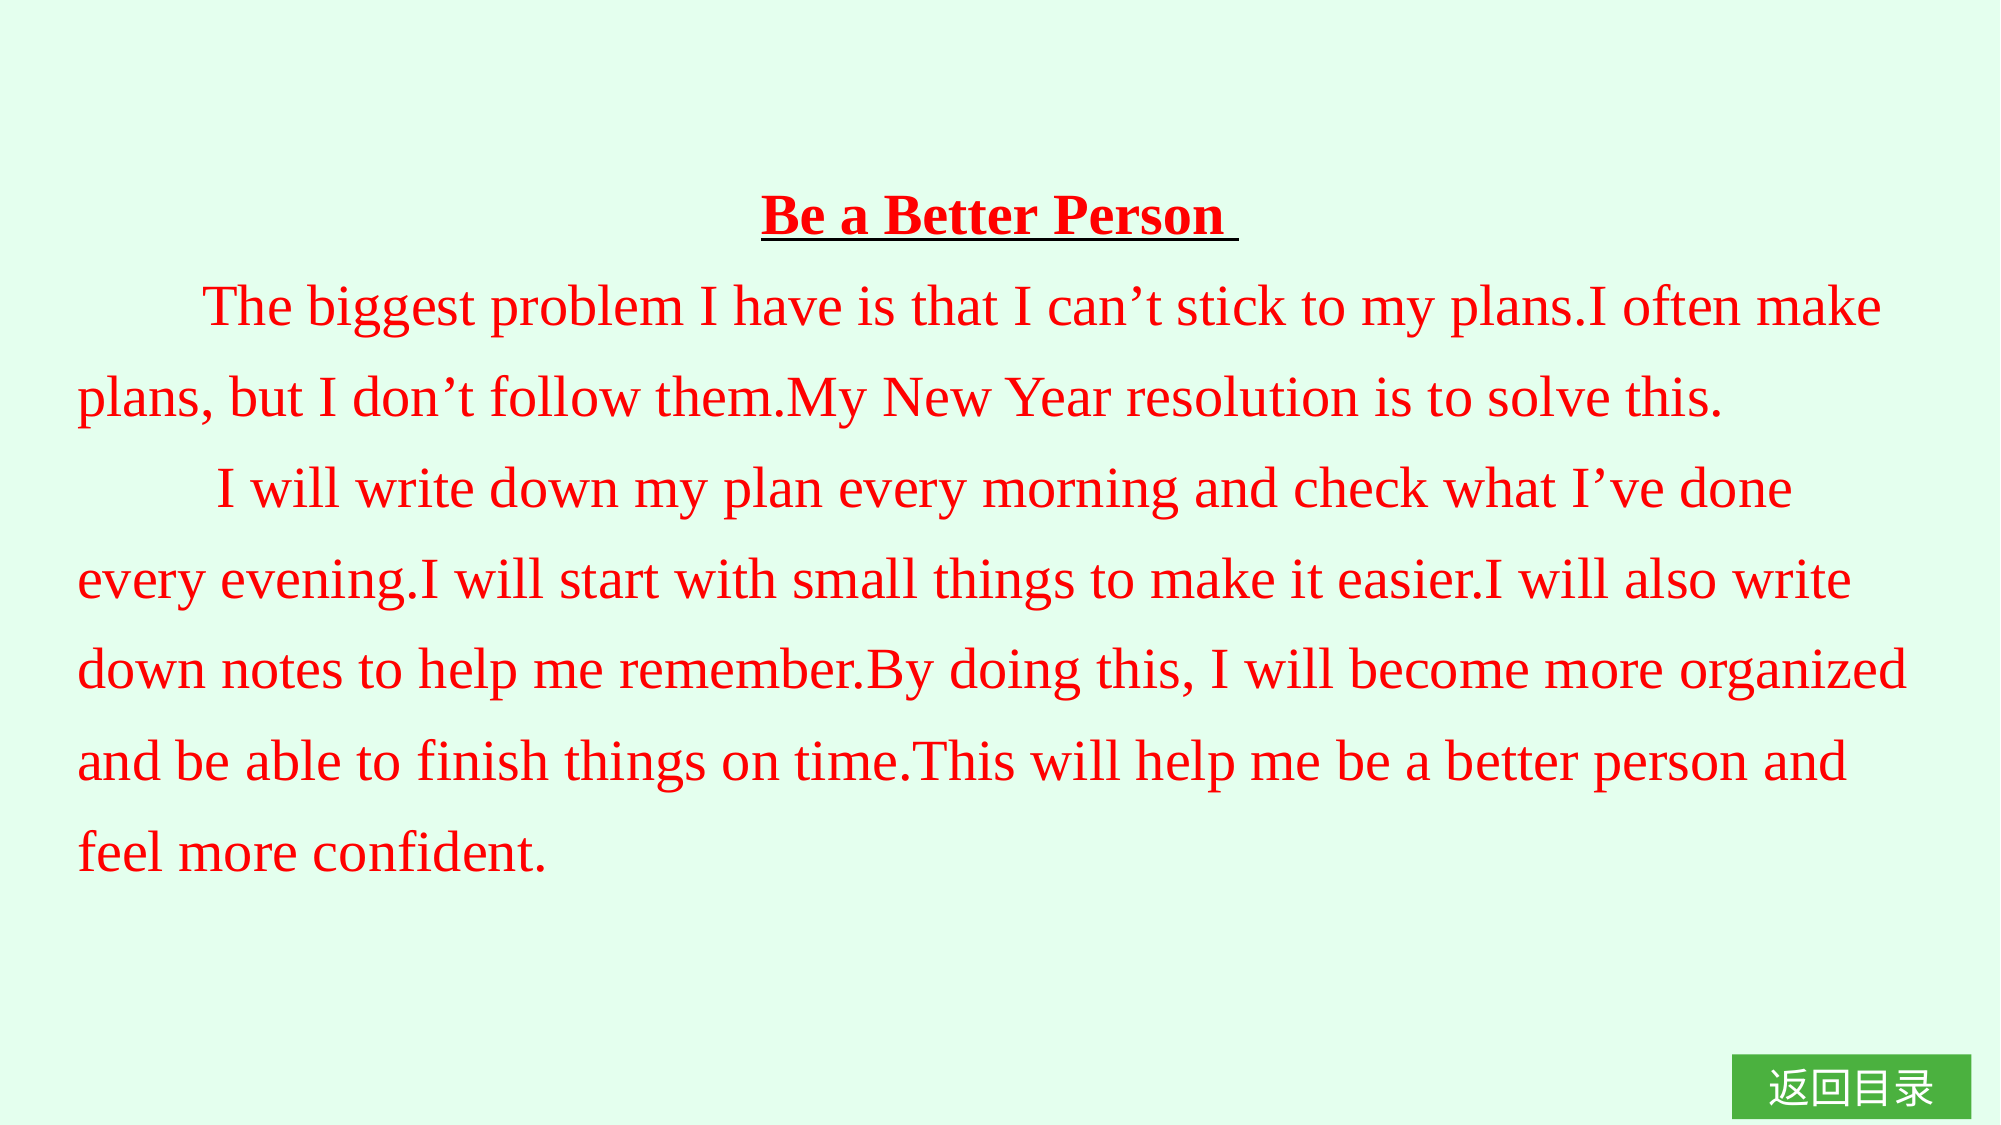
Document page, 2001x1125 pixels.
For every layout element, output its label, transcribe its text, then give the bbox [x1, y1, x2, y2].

text_box Be a Better Person The biggest problem I have is that I can’t stick to my plans.I often make plans, but I don’t follow them.My New Year resolution is to solve this. I will write down my plan every morning and check what I’ve done every evening.I will start with small things to make it easier.I will also write down notes to help me remember.By doing this, I will become more organized and be able to finish things on time.This will help me be a better person and feel more confident. [62, 147, 1938, 890]
